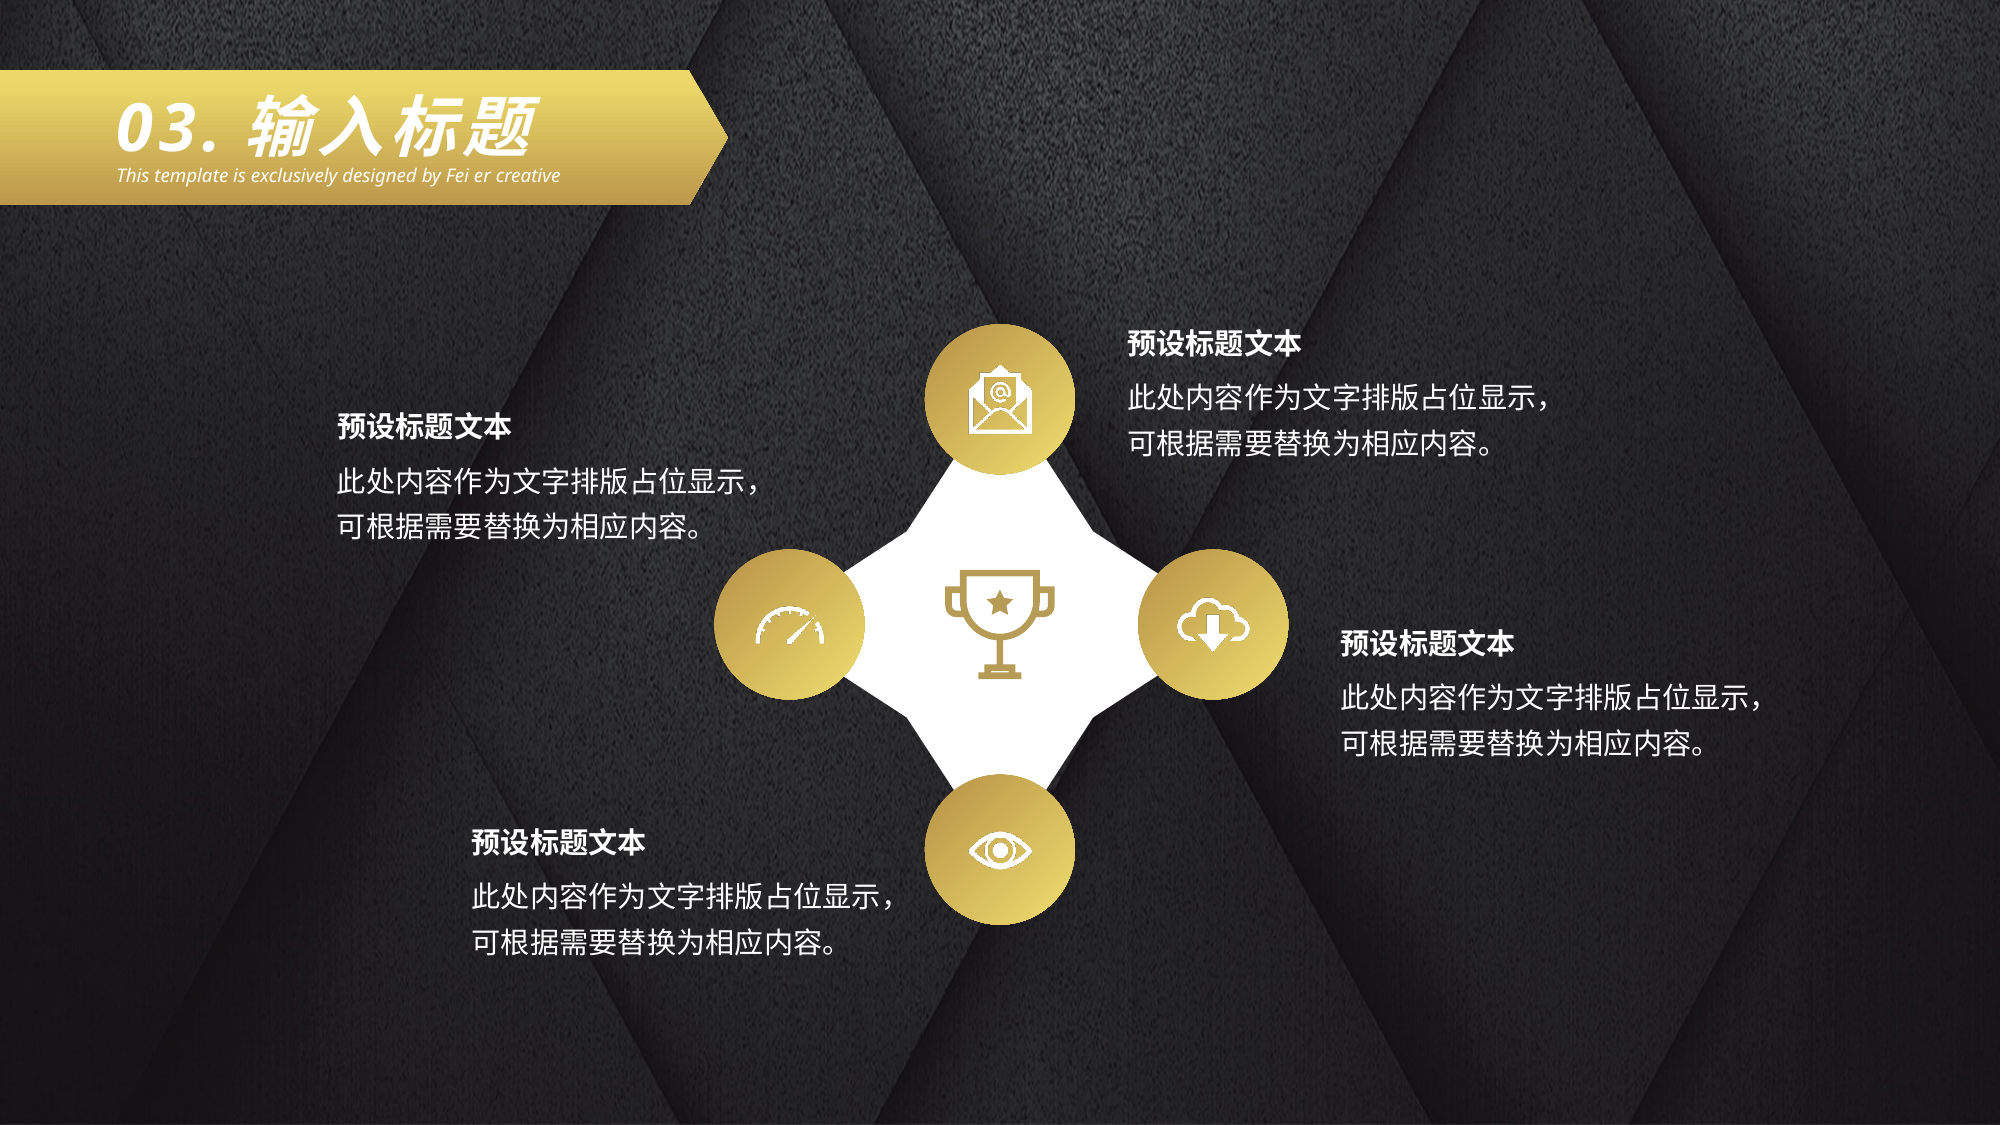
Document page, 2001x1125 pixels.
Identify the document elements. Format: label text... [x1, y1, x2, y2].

text_box [1137, 548, 1290, 701]
text_box [923, 773, 1076, 926]
text_box 此处内容作为文字排版占位显示，可根据需要替换为相应内容。 [322, 445, 772, 551]
text_box 此处内容作为文字排版占位显示，可根据需要替换为相应内容。 [1325, 661, 1776, 768]
text_box [713, 548, 866, 701]
picture [0, 0, 2000, 1125]
text_box [923, 323, 1076, 476]
text_box 预设标题文本 [1325, 607, 1720, 668]
text_box 预设标题文本 [456, 806, 851, 867]
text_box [945, 569, 1055, 680]
text_box [844, 459, 1158, 789]
text_box 此处内容作为文字排版占位显示，可根据需要替换为相应内容。 [456, 860, 907, 967]
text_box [0, 69, 728, 206]
text_box 预设标题文本 [1112, 307, 1507, 368]
text_box 预设标题文本 [322, 390, 717, 451]
text_box 此处内容作为文字排版占位显示，可根据需要替换为相应内容。 [1112, 361, 1562, 468]
